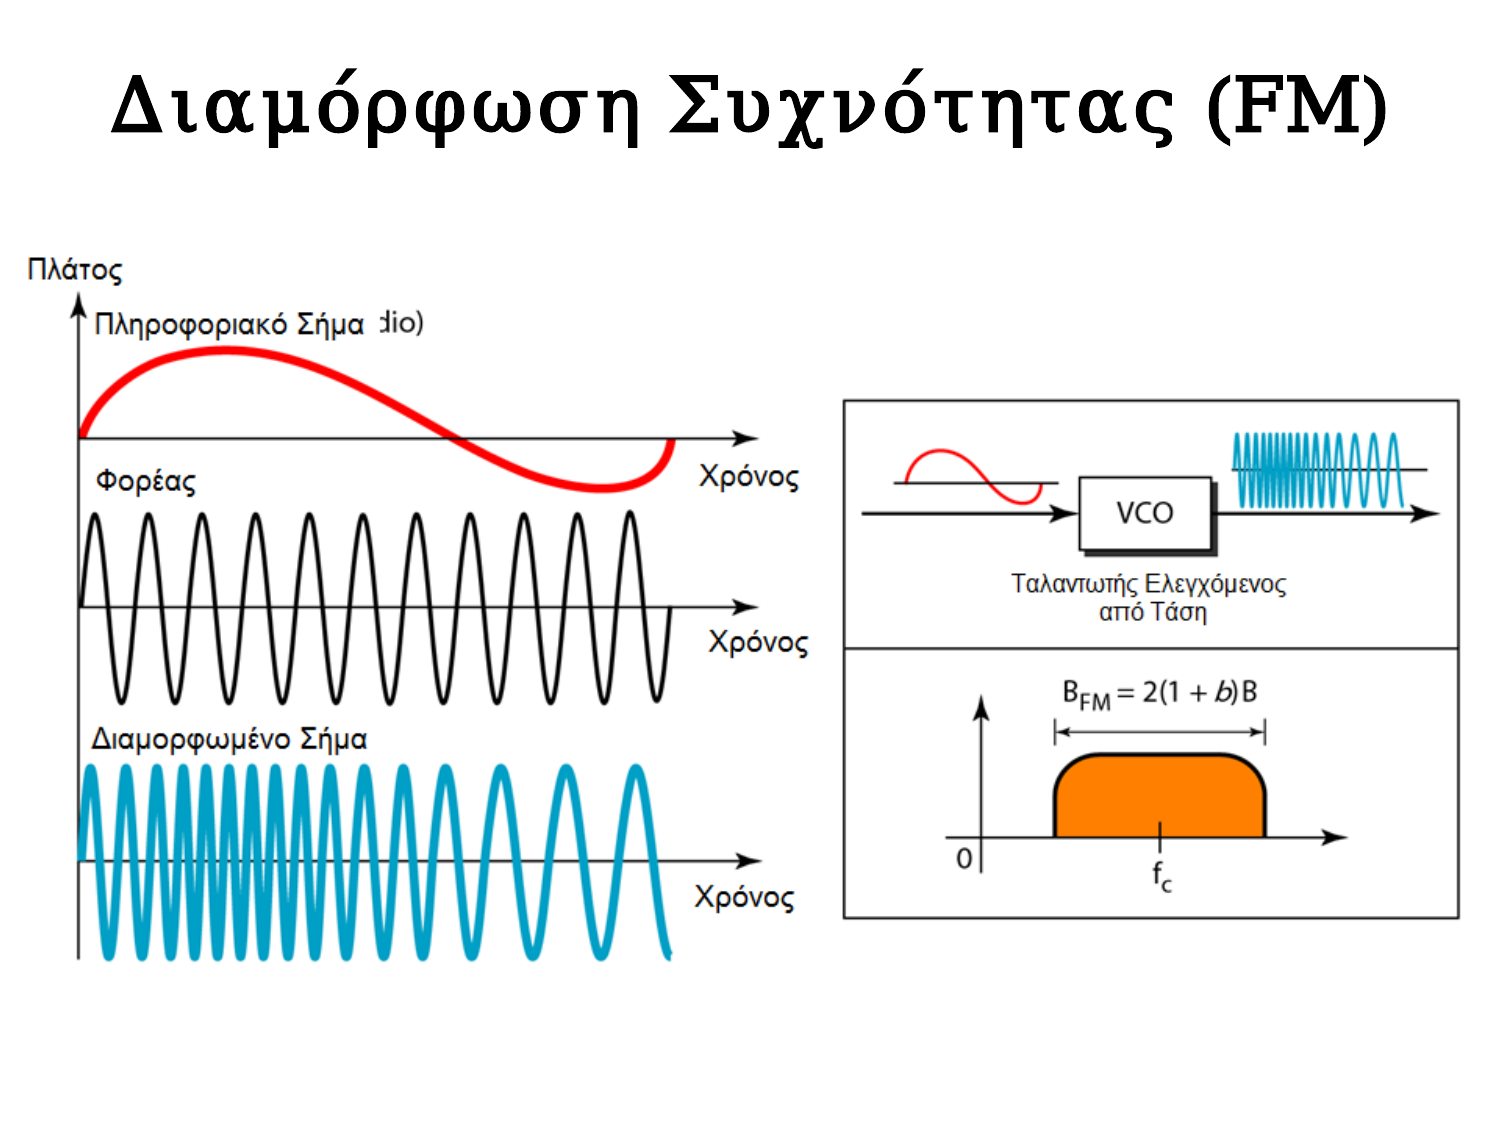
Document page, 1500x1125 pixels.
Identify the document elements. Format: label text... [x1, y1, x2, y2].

picture [9, 250, 1490, 1012]
text_box Διαμόρφωση Συχνότητας (FM) [74, 7, 1425, 195]
